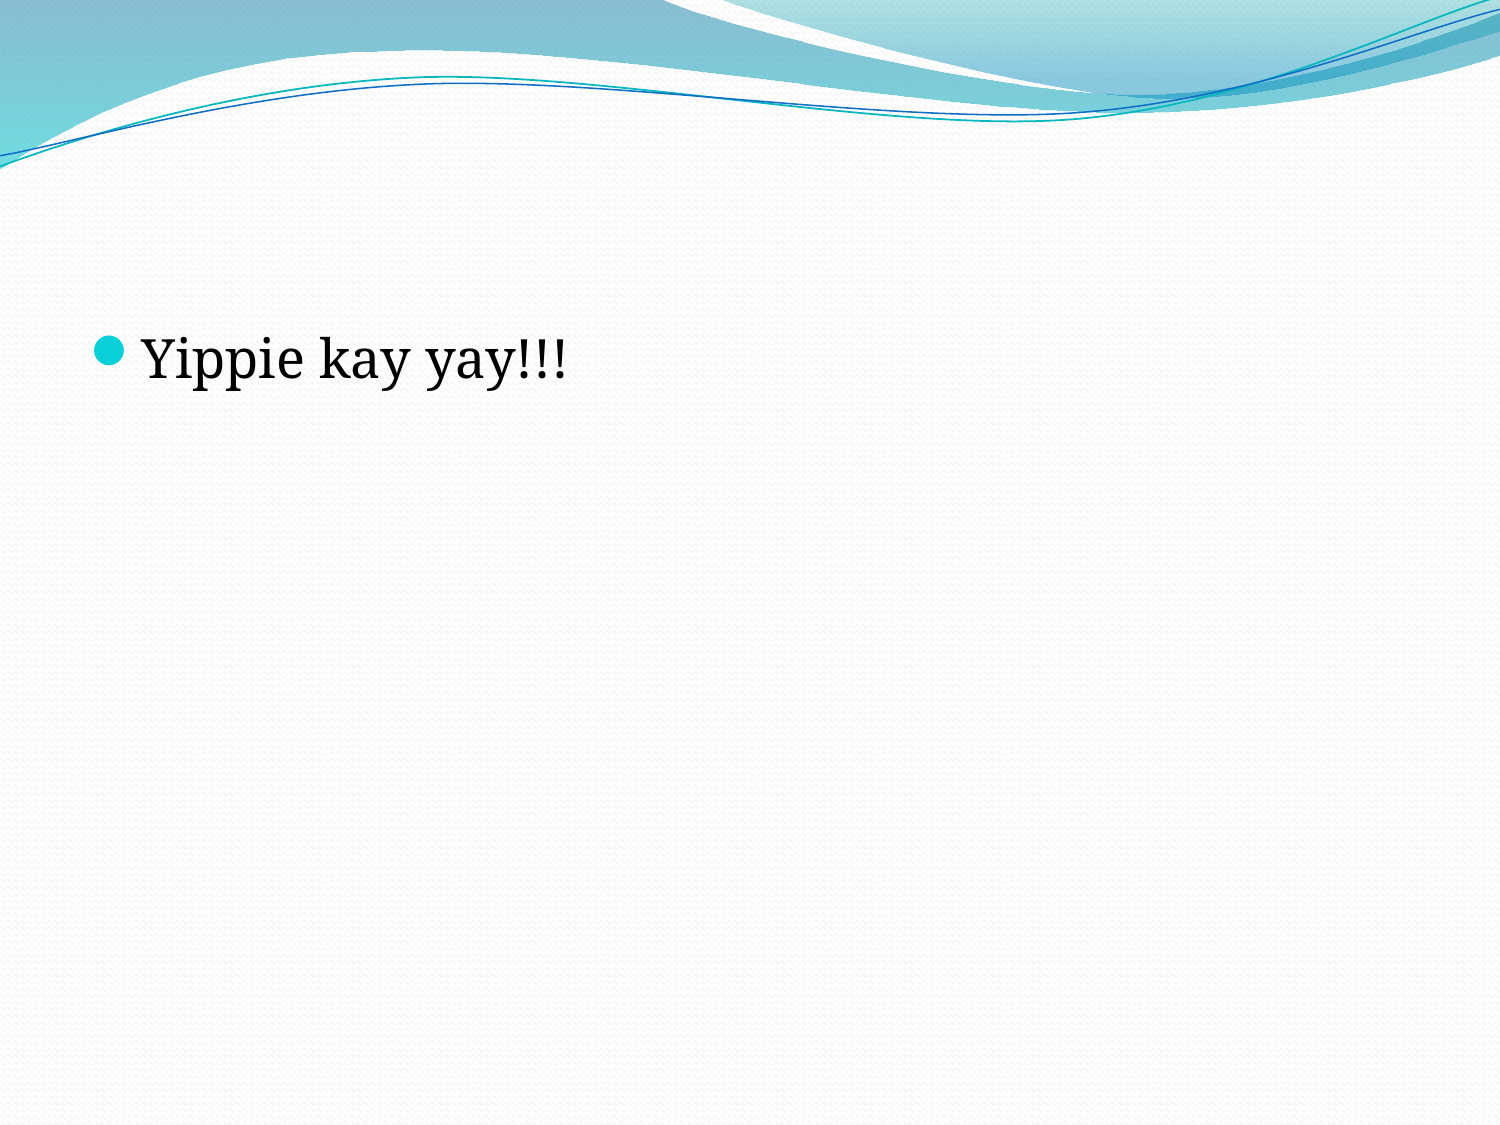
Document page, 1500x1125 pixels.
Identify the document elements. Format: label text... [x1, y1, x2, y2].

list Yippie kay yay!!! [75, 317, 1425, 1038]
